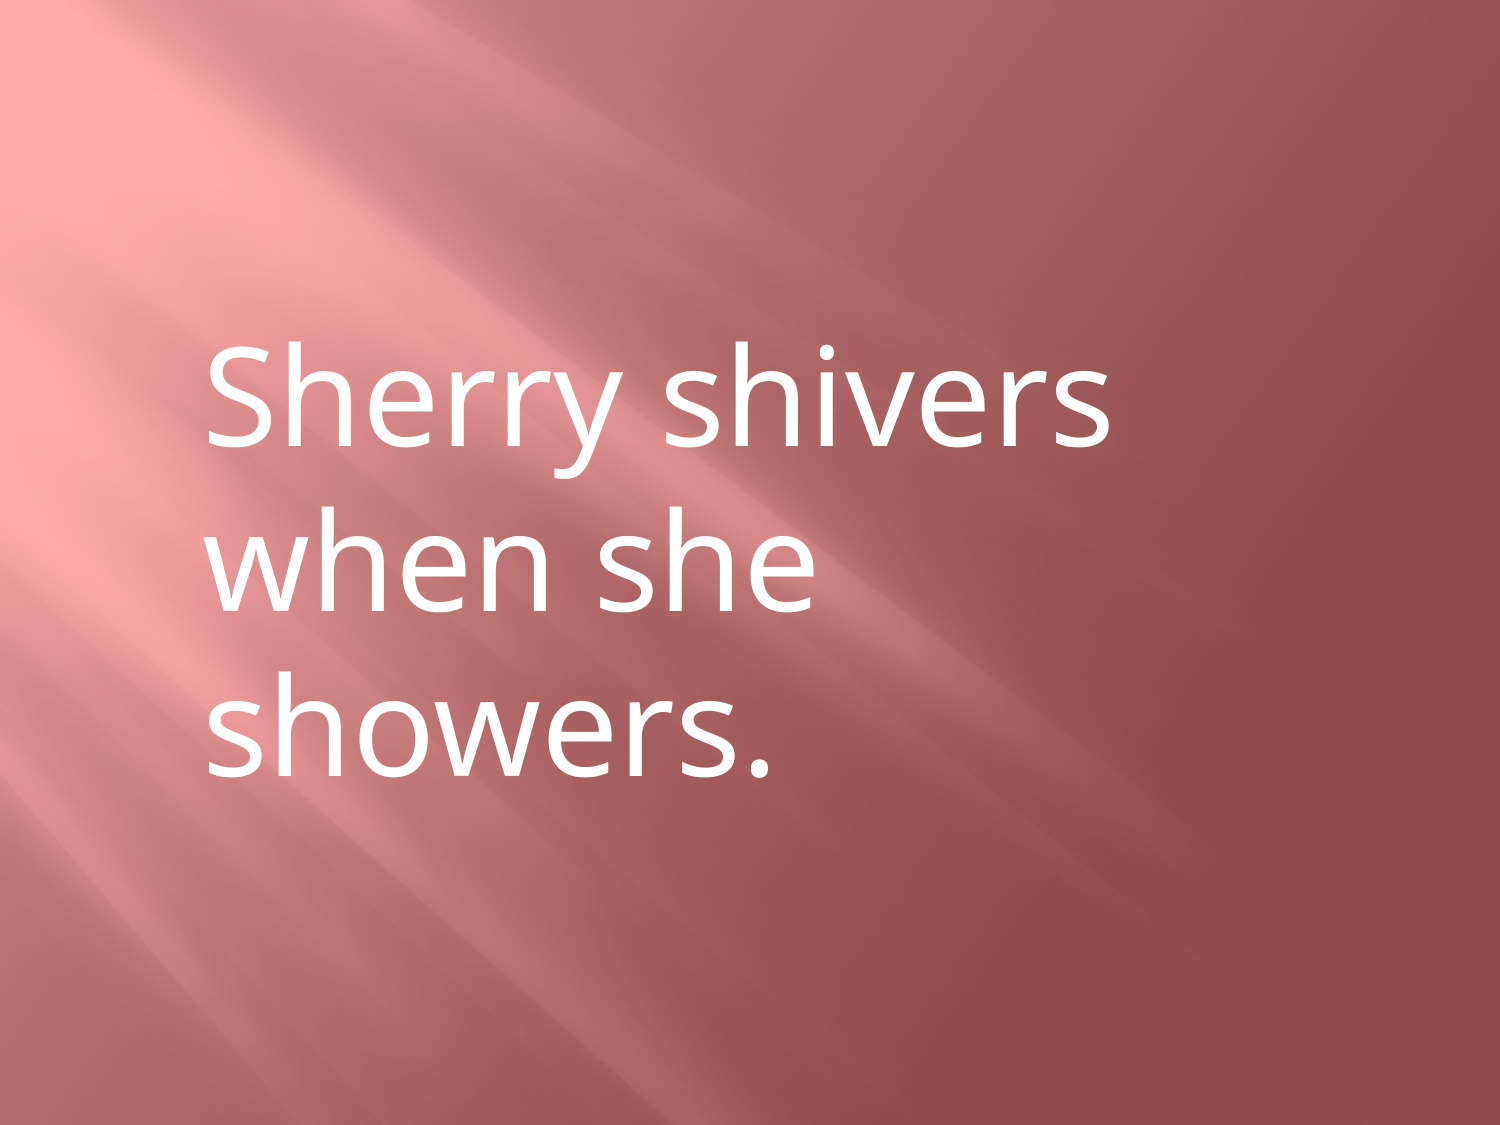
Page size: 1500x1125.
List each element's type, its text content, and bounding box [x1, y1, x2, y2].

text_box Sherry shivers when she showers. [187, 302, 1386, 812]
